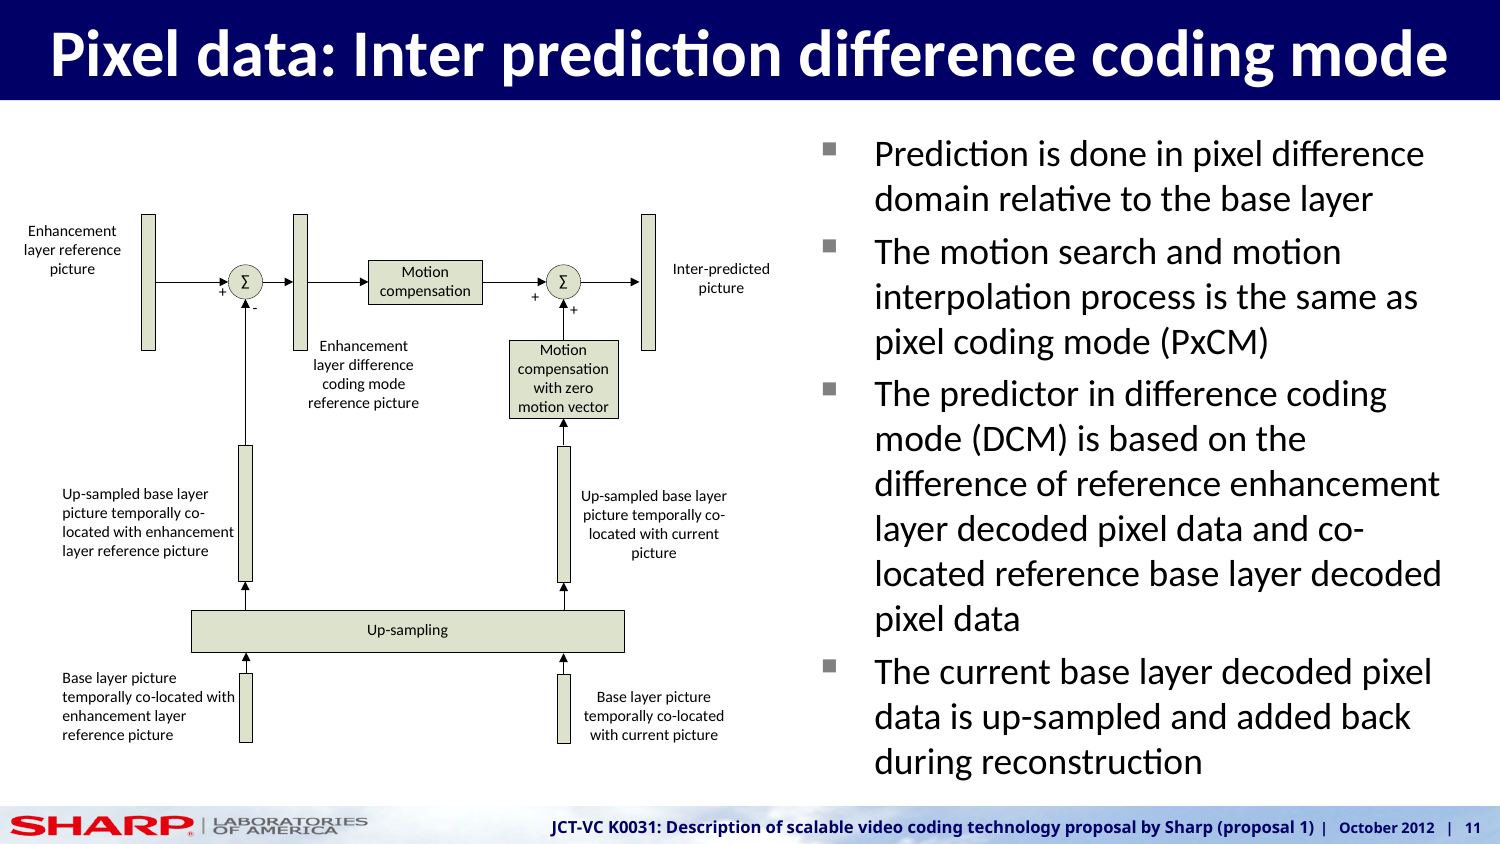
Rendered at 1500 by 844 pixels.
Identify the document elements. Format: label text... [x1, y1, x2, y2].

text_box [24, 134, 926, 748]
picture [0, 806, 1500, 844]
text_box Prediction is done in pixel difference domain relative to the base layer The motion search and motion interpolation process is the same as pixel coding mode (PxCM) The predictor in difference coding mode (DCM) is based on the difference of reference enhancement layer decoded pixel data and co-located reference base layer decoded pixel data The current base layer decoded pixel data is up-sampled and added back during reconstruction [806, 121, 1469, 790]
title Pixel data: Inter prediction difference coding mode [17, 0, 1484, 101]
